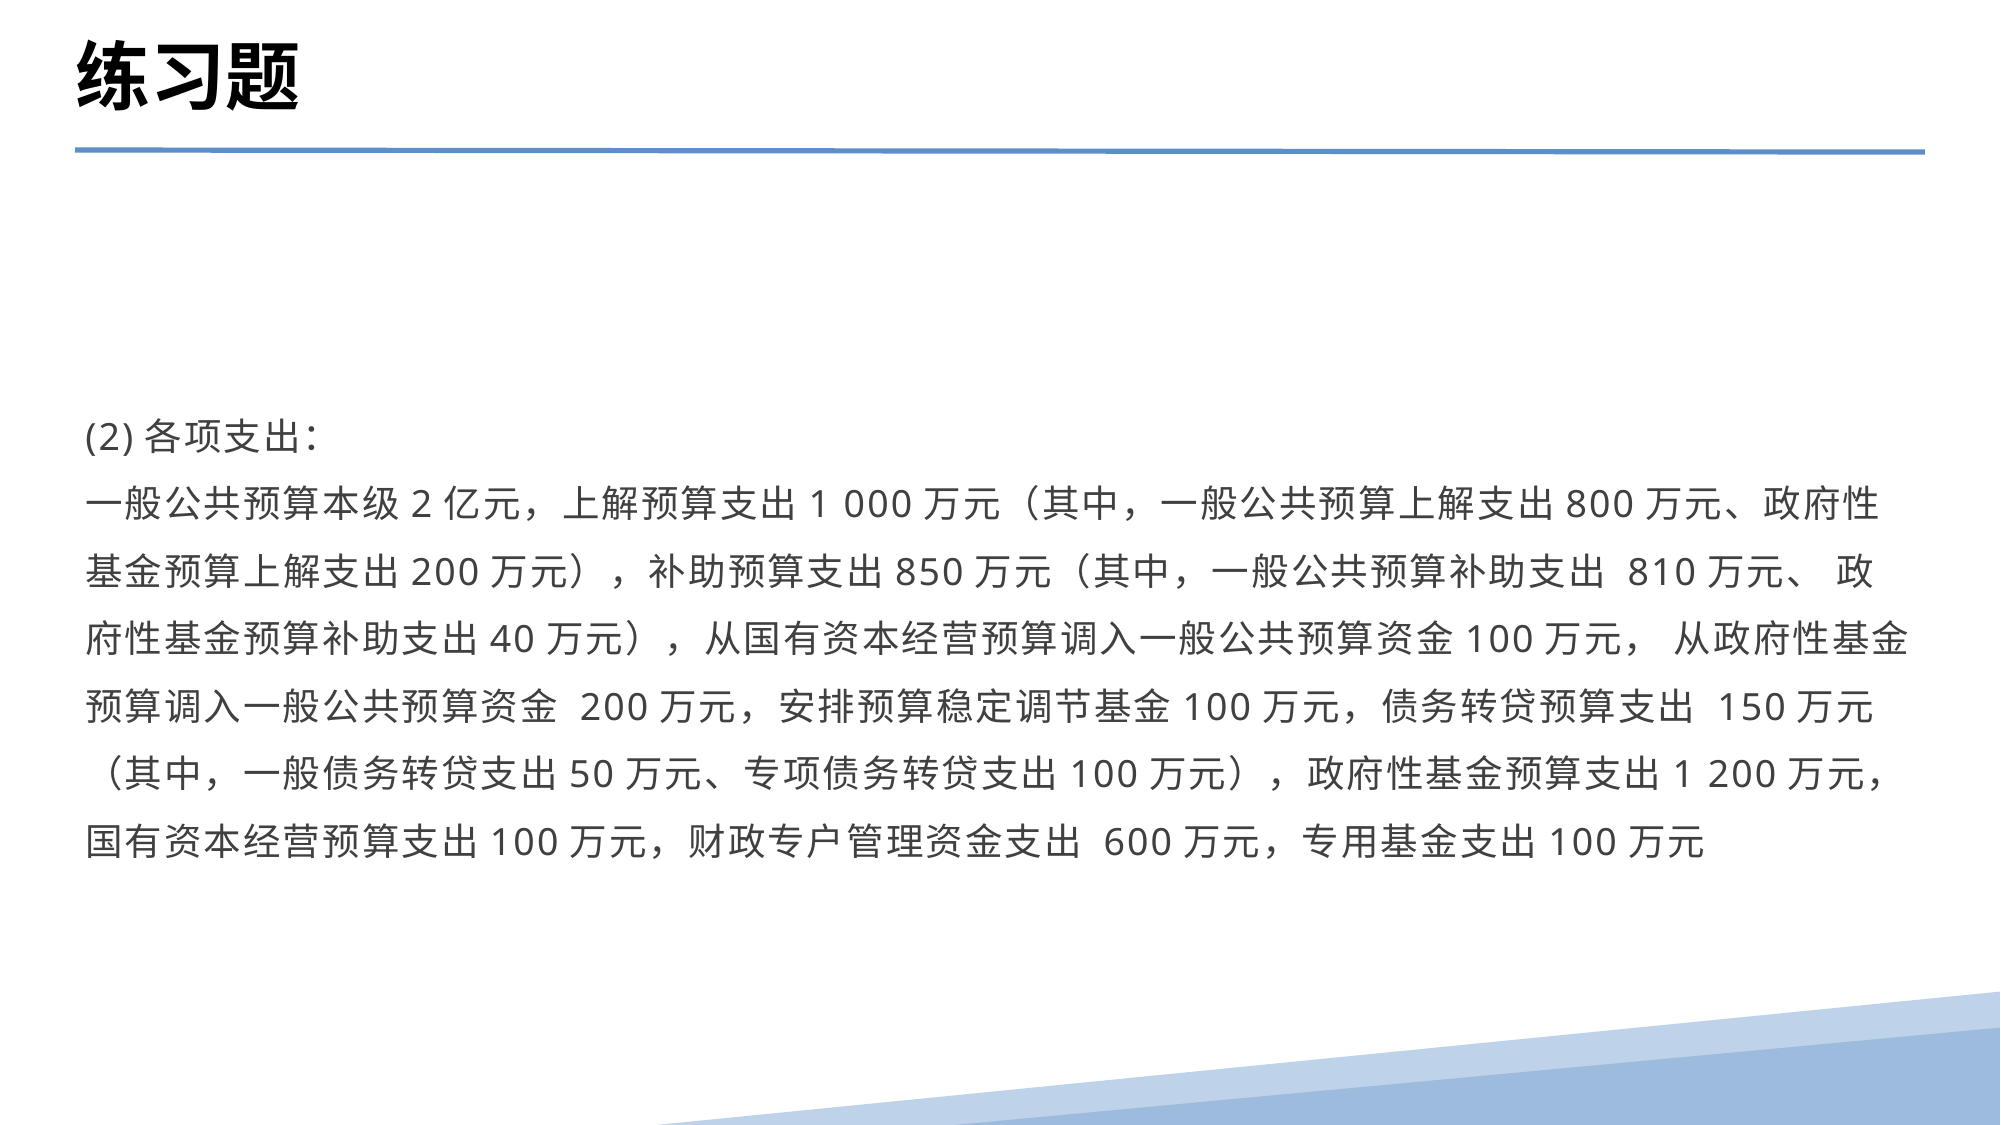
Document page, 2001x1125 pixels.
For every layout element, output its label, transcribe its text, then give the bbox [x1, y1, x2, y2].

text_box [74, 149, 1925, 153]
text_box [656, 991, 2000, 1125]
text_box (2)各项支出： 一般公共预算本级2亿元，上解预算支出1 000万元（其中，一般公共预算上解支出800万元、政府性基金预算上解支出200万元），补助预算支出850万元（其中，一般公共预算补助支出 810万元、 政府性基金预算补助支出40万元），从国有资本经营预算调入一般公共预算资金100万元， 从政府性基金预算调入一般公共预算资金 200万元，安排预算稳定调节基金100万元，债务转贷预算支出 150万元（其中，一般债务转贷支出50万元、专项债务转贷支出100万元），政府性基金预算支出1 200万元，国有资本经营预算支出100万元，财政专户管理资金支出 600万元，专用基金支出100万元 [75, 290, 1925, 985]
text_box 练习题 [75, 24, 1925, 125]
